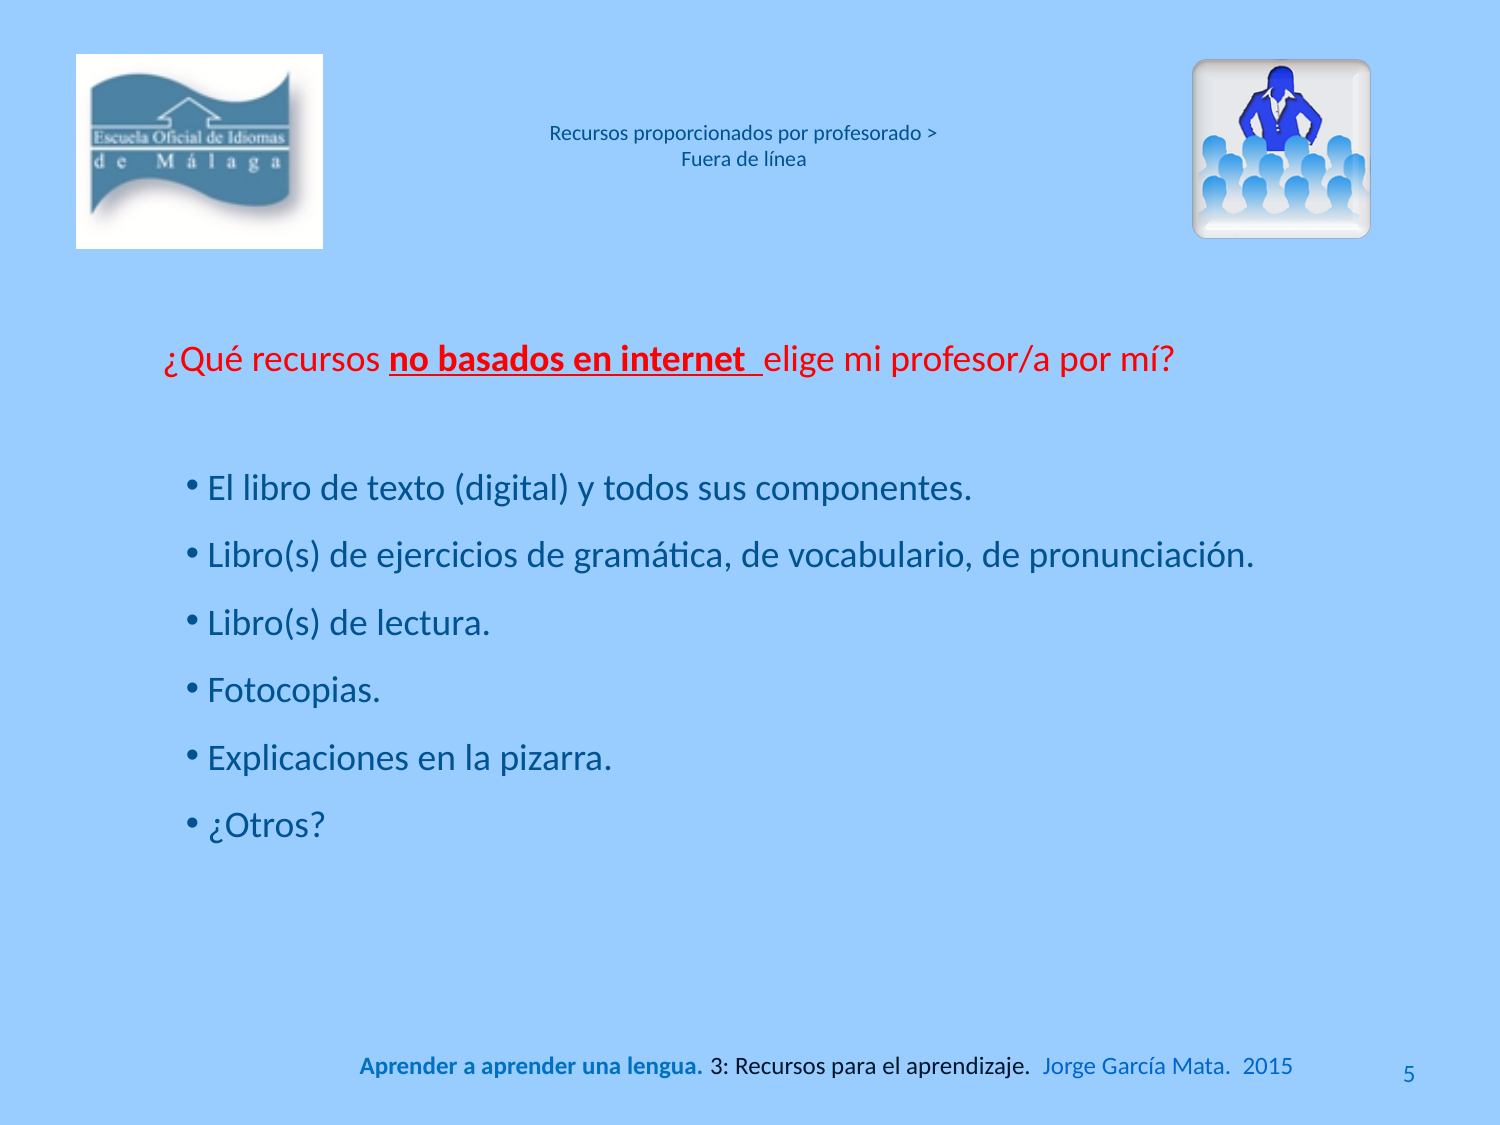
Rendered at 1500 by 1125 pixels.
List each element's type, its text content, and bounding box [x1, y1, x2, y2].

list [76, 54, 323, 249]
picture [1186, 54, 1377, 244]
slide_number 5 [1387, 1042, 1425, 1103]
text_box ¿Qué recursos no basados en internet elige mi profesor/a por mí? [147, 326, 1199, 386]
title Recursos proporcionados por profesorado > Fuera de línea [336, 78, 1152, 232]
text_box El libro de texto (digital) y todos sus componentes. Libro(s) de ejercicios de gramática, de vocabulario, de pronunciación. Libro(s) de lectura. Fotocopias. Explicaciones en la pizarra. ¿Otros? [171, 432, 1306, 853]
footer Aprender a aprender una lengua. 3: Recursos para el aprendizaje. Jorge García Mata. 2015 [336, 1046, 1317, 1083]
